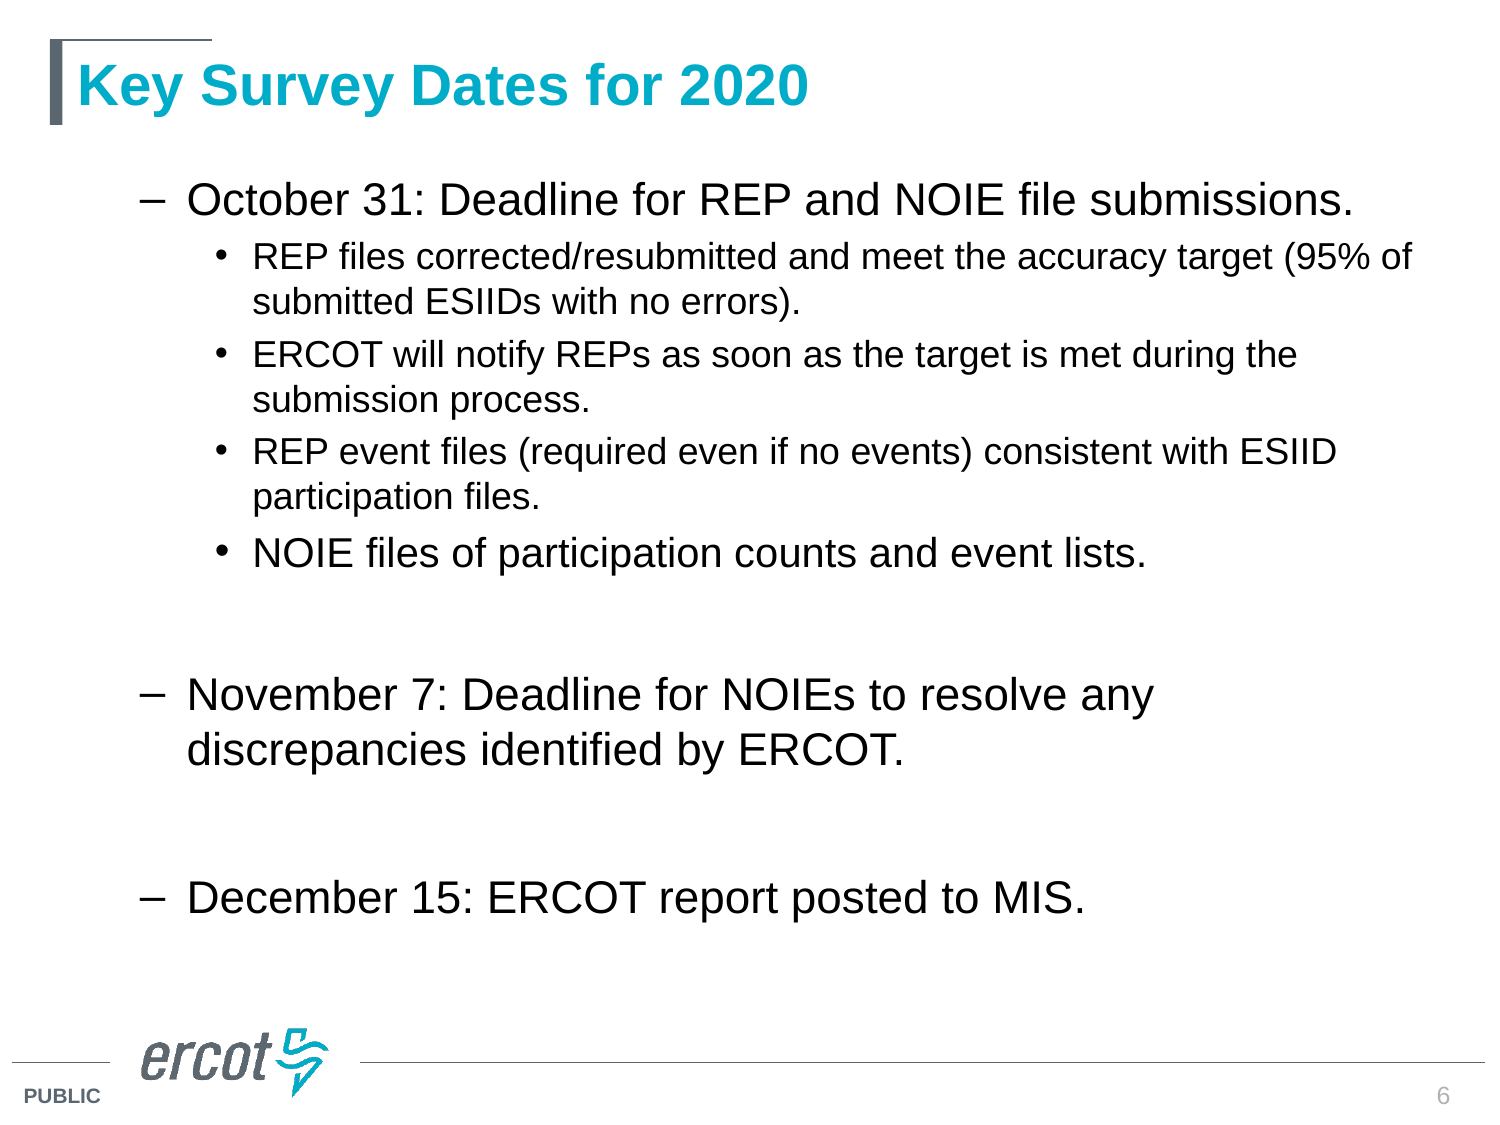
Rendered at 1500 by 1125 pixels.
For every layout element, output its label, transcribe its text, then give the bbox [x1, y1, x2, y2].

slide_number 6 [1400, 1076, 1488, 1113]
title Key Survey Dates for 2020 [62, 39, 1450, 125]
list October 31: Deadline for REP and NOIE file submissions. REP files corrected/resubmitted and meet the accuracy target (95% of submitted ESIIDs with no errors). ERCOT will notify REPs as soon as the target is met during the submission process. REP event files (required even if no events) consistent with ESIID participation files. NOIE files of participation counts and event lists. November 7: Deadline for NOIEs to resolve any discrepancies identified by ERCOT. December 15: ERCOT report posted to MIS. [50, 162, 1450, 992]
picture [137, 1024, 332, 1100]
